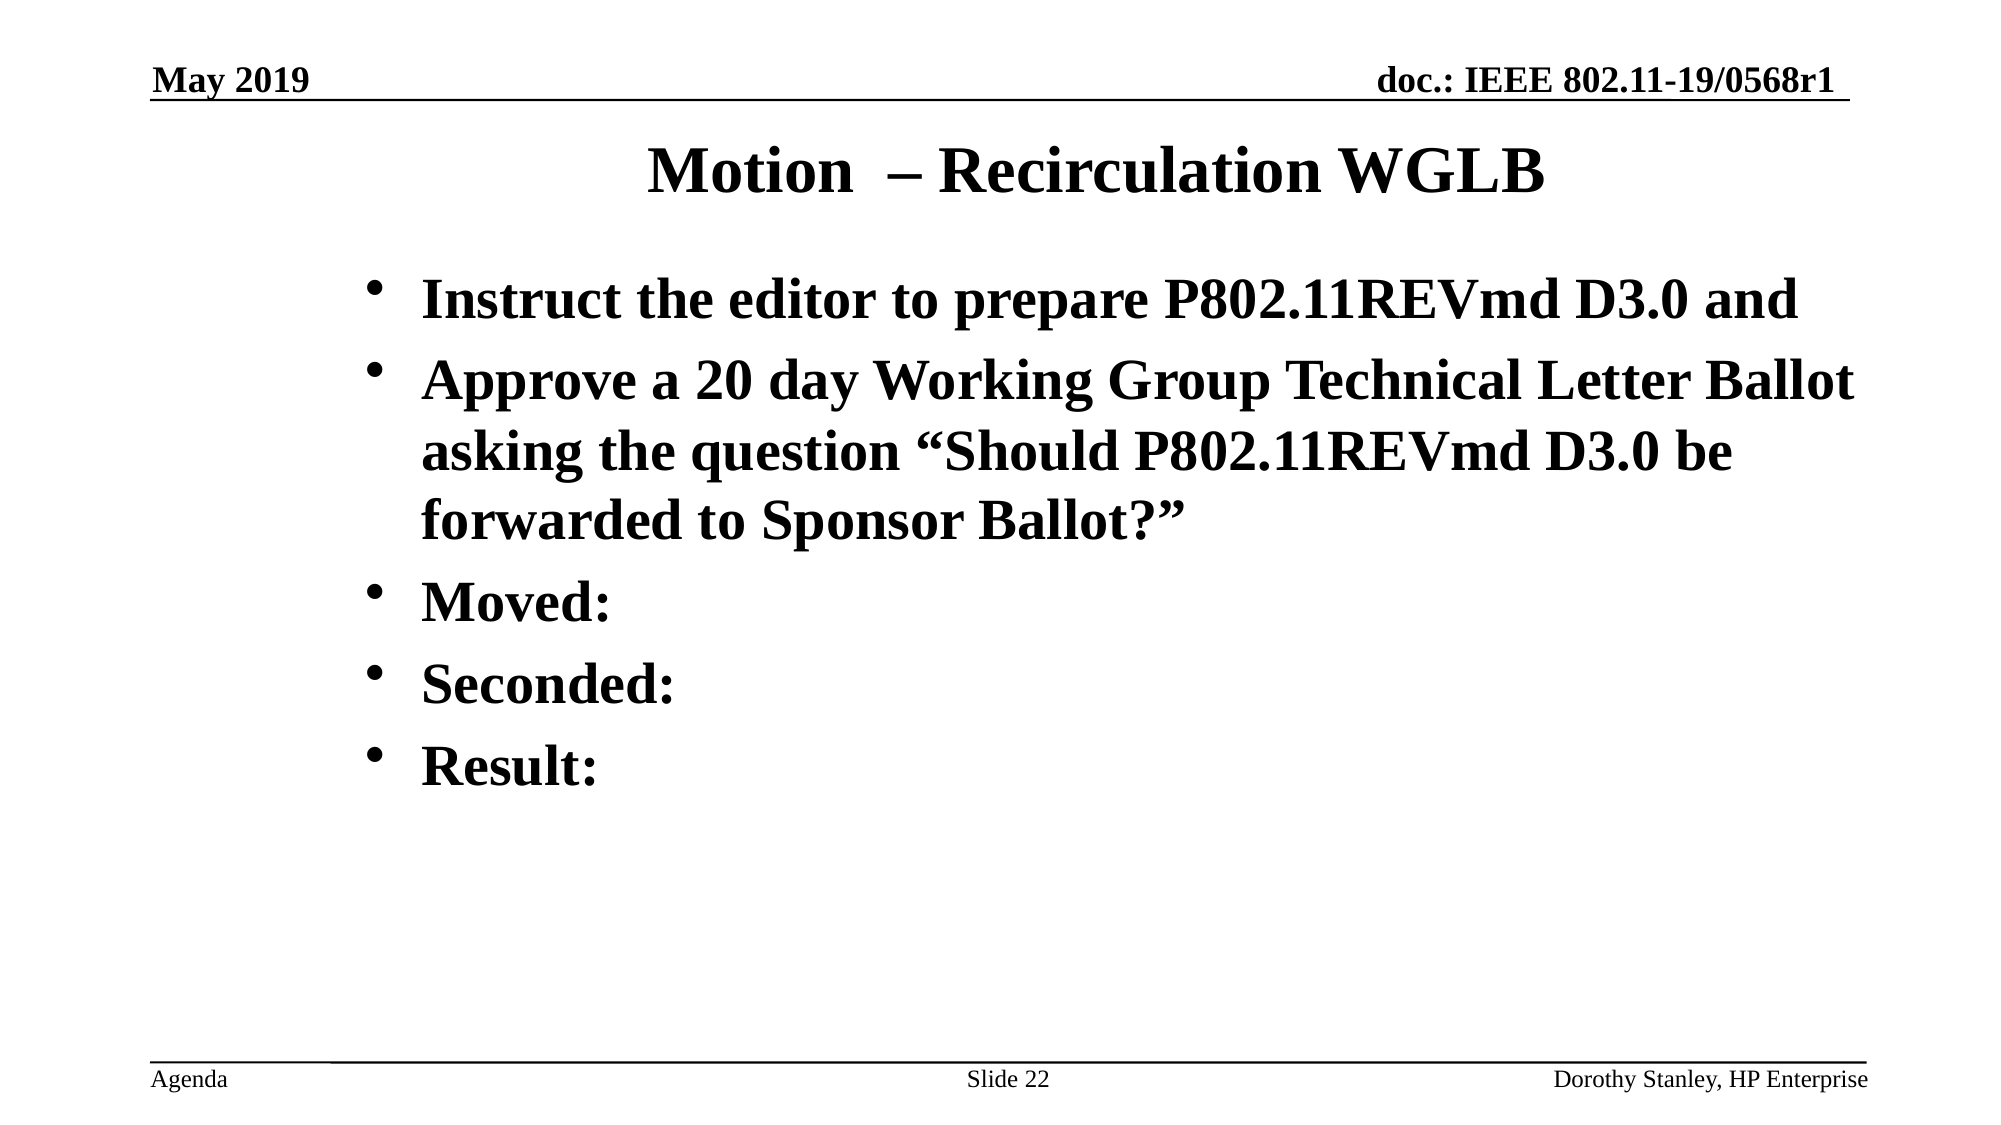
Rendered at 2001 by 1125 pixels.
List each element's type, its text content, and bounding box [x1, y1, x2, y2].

text_box Instruct the editor to prepare P802.11REVmd D3.0 and Approve a 20 day Working Group Technical Letter Ballot asking the question “Should P802.11REVmd D3.0 be forwarded to Sponsor Ballot?” Moved: Seconded: Result: [350, 252, 1903, 1025]
footer Dorothy Stanley, HP Enterprise [1549, 1062, 1869, 1093]
text_box Motion – Recirculation WGLB [359, 77, 1835, 252]
slide_number Slide 22 [964, 1062, 1053, 1093]
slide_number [152, 54, 567, 100]
